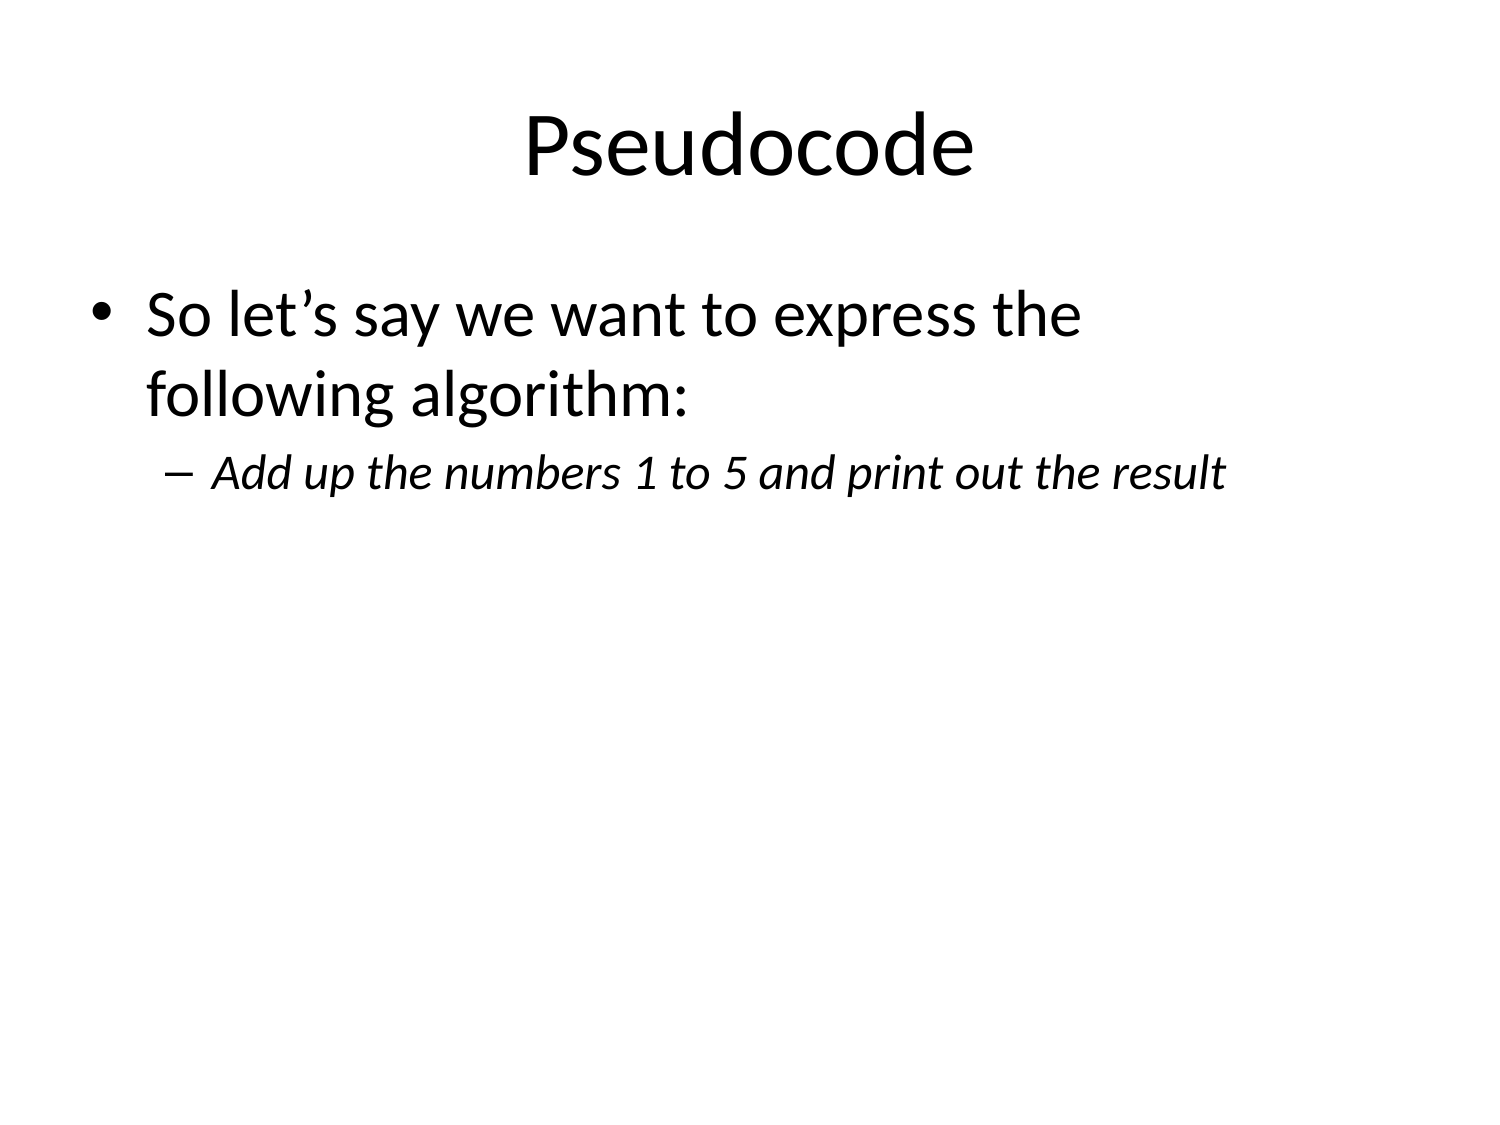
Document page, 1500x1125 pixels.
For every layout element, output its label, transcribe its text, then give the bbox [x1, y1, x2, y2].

title Pseudocode [75, 45, 1425, 233]
list So let’s say we want to express the following algorithm: Add up the numbers 1 to 5 and print out the result [75, 262, 1317, 1005]
